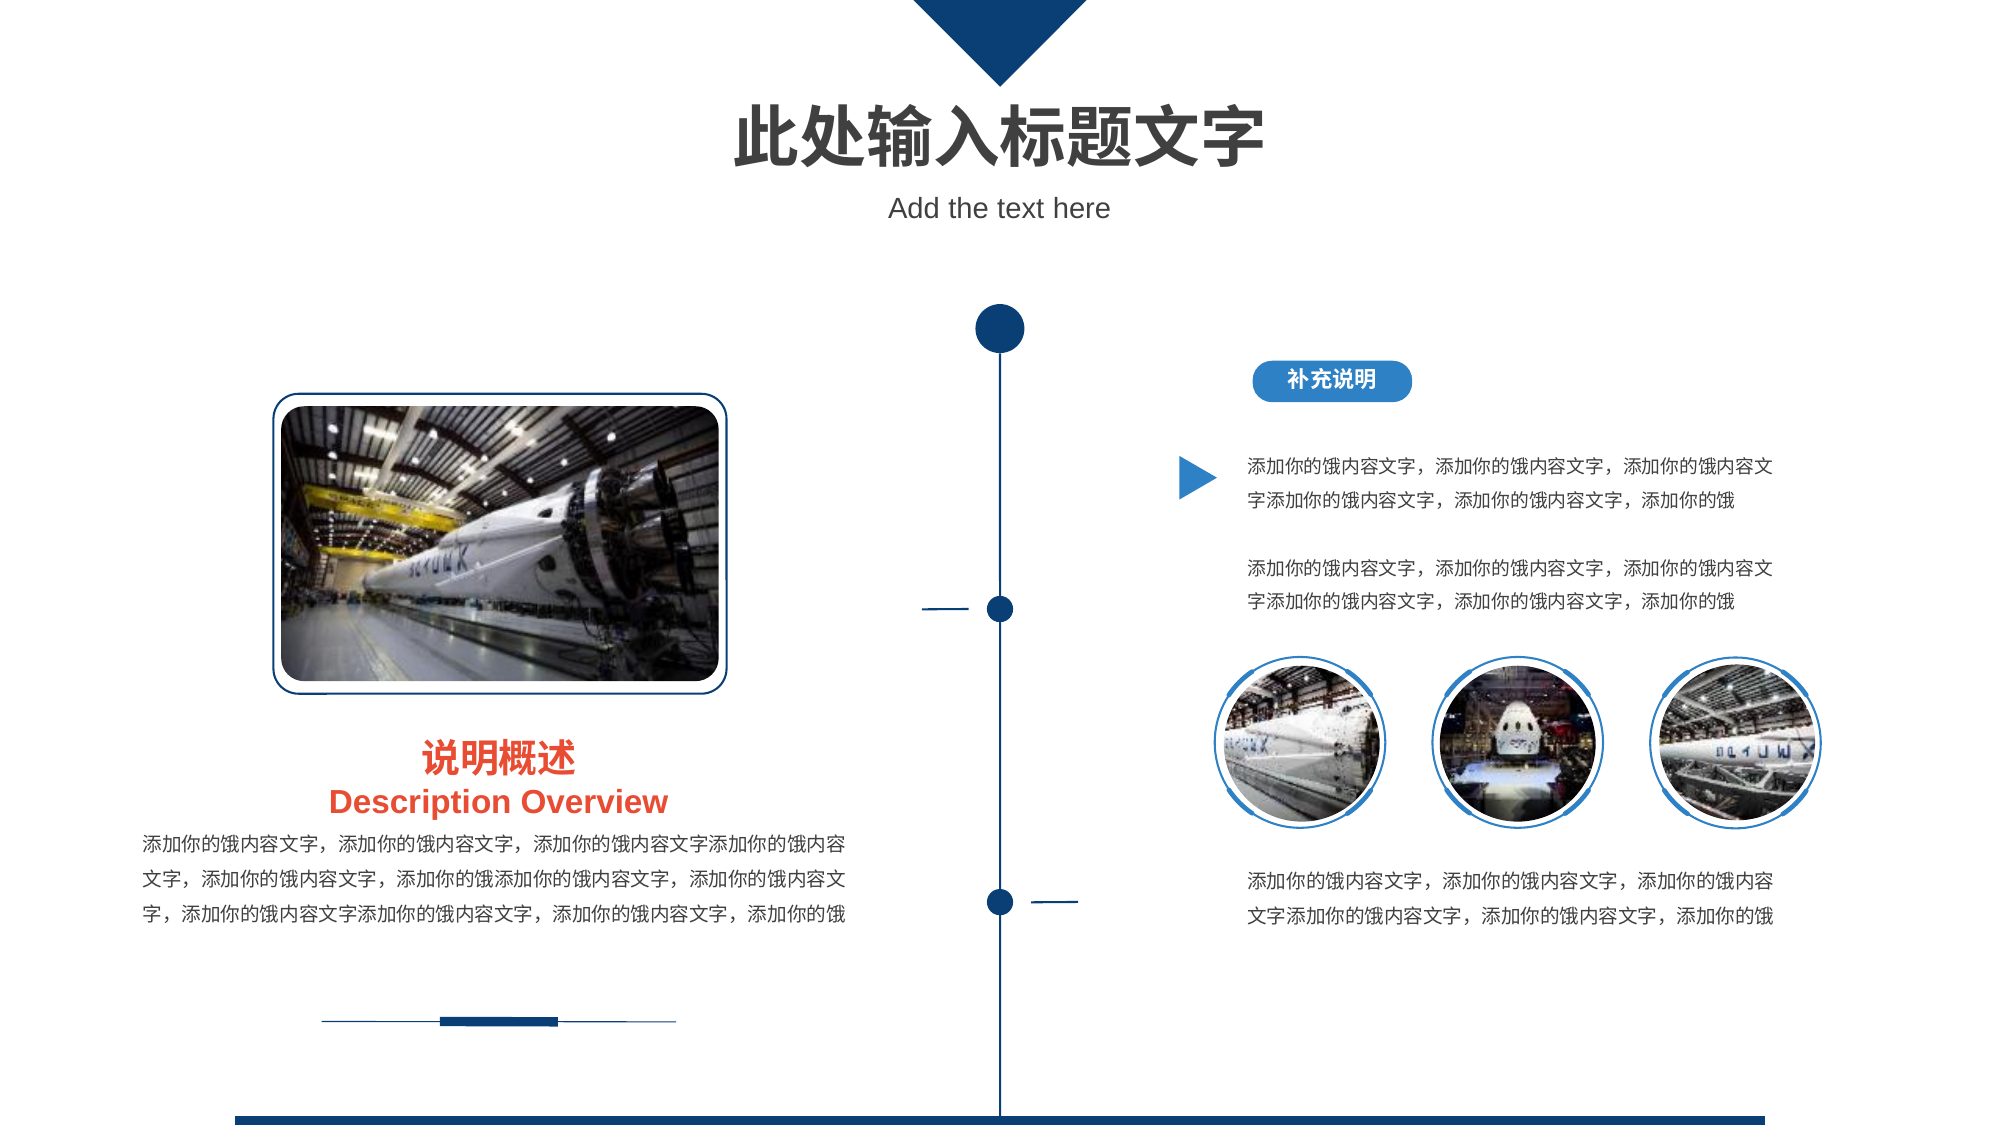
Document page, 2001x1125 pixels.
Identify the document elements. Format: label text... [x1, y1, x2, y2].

picture [281, 406, 719, 682]
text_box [1179, 357, 1800, 657]
text_box [235, 1116, 921, 1125]
picture [1439, 665, 1596, 822]
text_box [128, 725, 870, 1022]
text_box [273, 393, 727, 694]
text_box [1079, 1116, 1765, 1125]
picture [1659, 664, 1816, 821]
text_box 此处输入标题文字 [403, 96, 1597, 183]
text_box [921, 305, 1079, 1125]
picture [1223, 665, 1380, 822]
text_box 添加你的饿内容文字，添加你的饿内容文字，添加你的饿内容文字添加你的饿内容文字，添加你的饿内容文字，添加你的饿 [1232, 850, 1800, 935]
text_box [1214, 656, 1821, 829]
text_box Add the text here [403, 186, 1597, 233]
